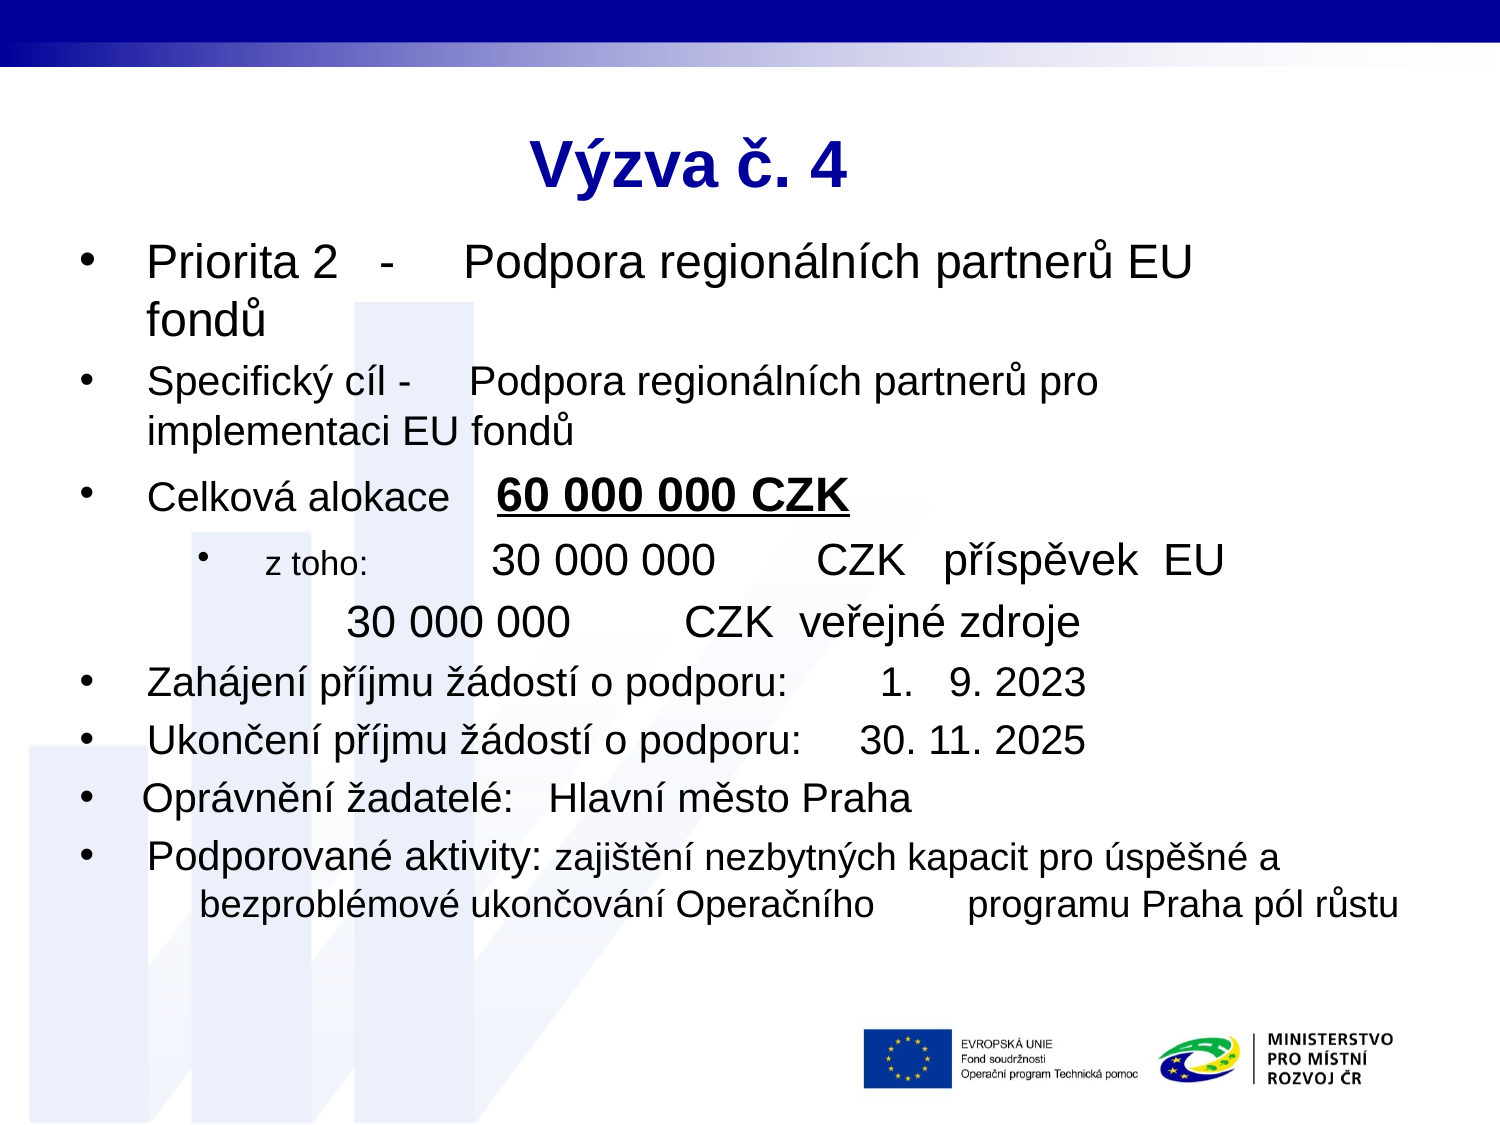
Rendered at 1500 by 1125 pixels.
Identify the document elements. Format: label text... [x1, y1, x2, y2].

title Výzva č. 4 [64, 113, 1425, 197]
list Priorita 2 - Podpora regionálních partnerů EU fondů Specifický cíl - Podpora regionálních partnerů pro implementaci EU fondů Celková alokace 60 000 000 CZK z toho: 30 000 000 CZK příspěvek EU 30 000 000 CZK veřejné zdroje Zahájení příjmu žádostí o podporu: 1. 9. 2023 Ukončení příjmu žádostí o podporu: 30. 11. 2025 Oprávnění žadatelé: Hlavní město Praha Podporované aktivity: zajištění nezbytných kapacit pro úspěšné a bezproblémové ukončování Operačního programu Praha pól růstu [64, 222, 1425, 1012]
picture [29, 302, 1412, 1125]
